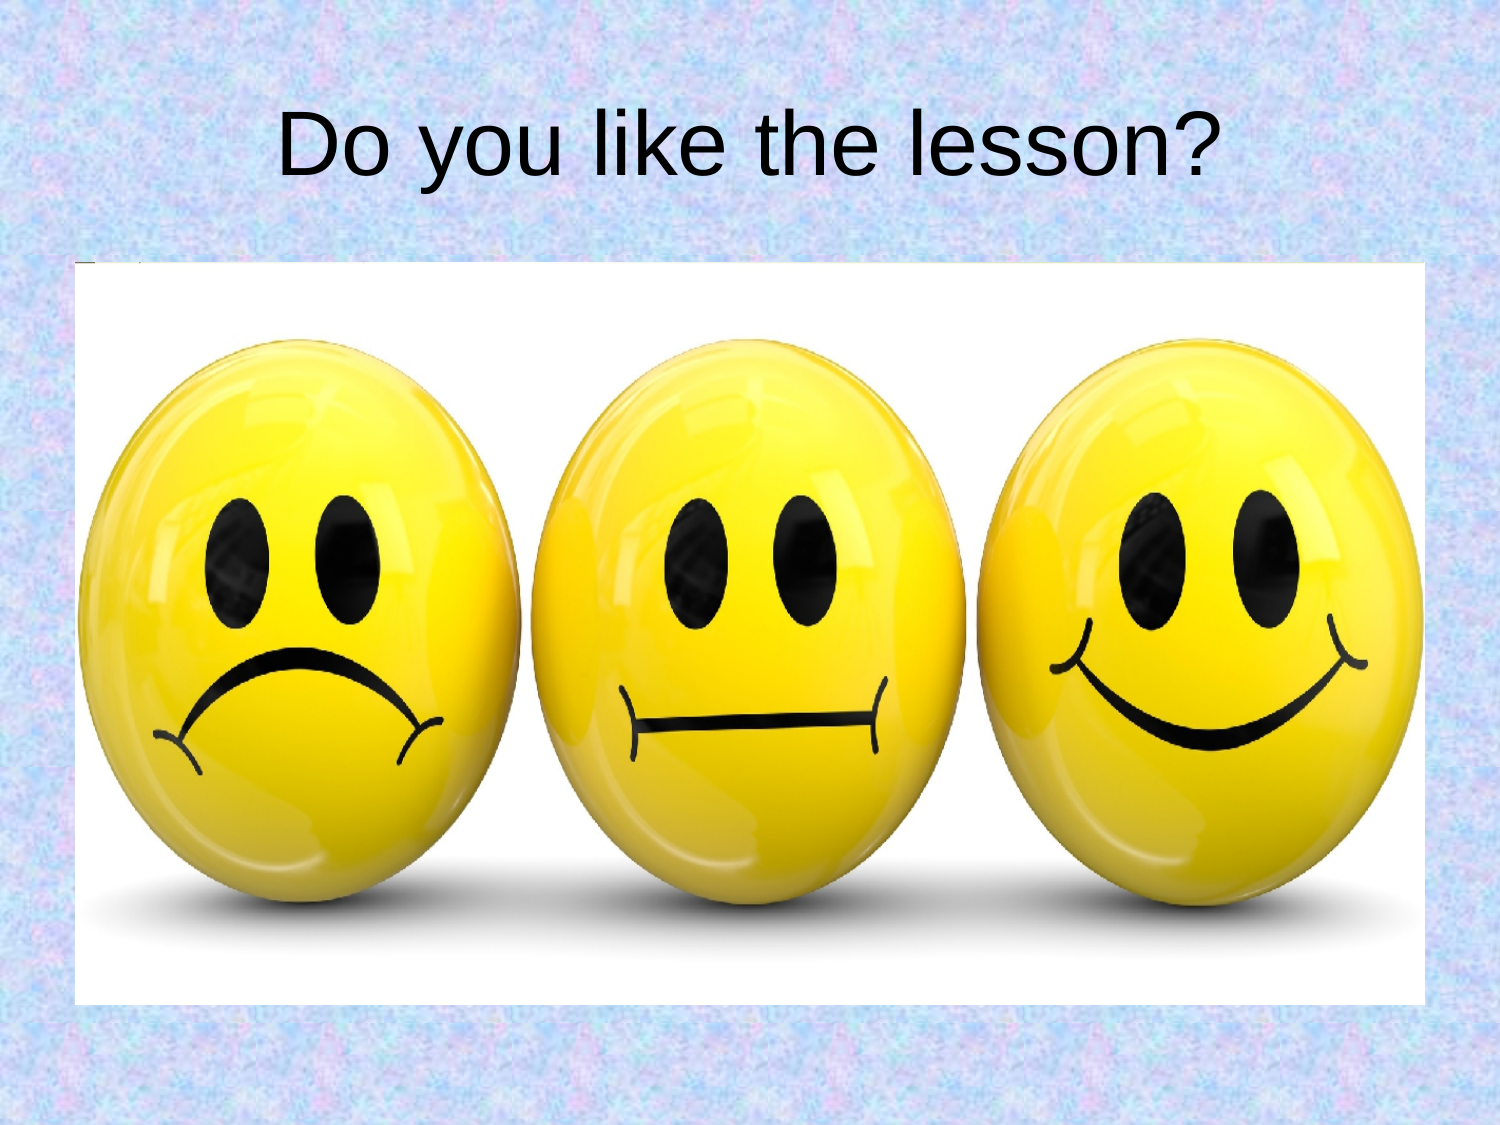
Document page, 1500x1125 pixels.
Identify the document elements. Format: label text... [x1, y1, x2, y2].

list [74, 262, 1426, 1006]
picture [0, 0, 1500, 1125]
title Do you like the lesson? [74, 44, 1426, 233]
